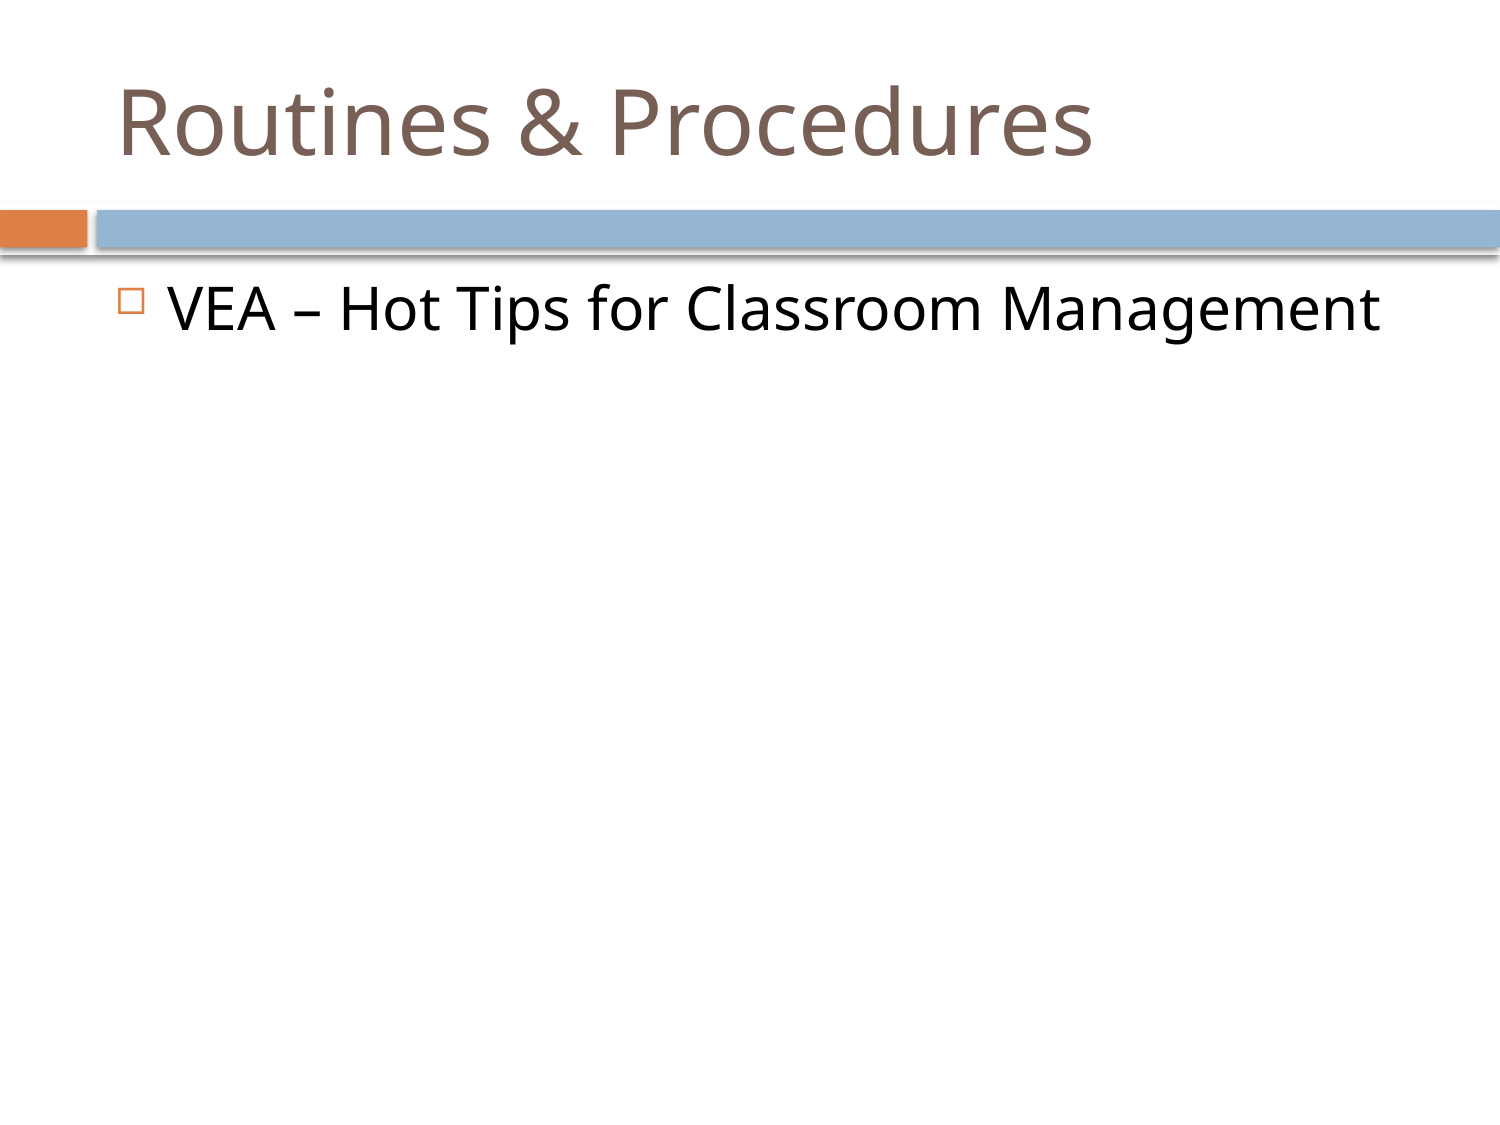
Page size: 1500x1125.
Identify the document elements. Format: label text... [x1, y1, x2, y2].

title Routines & Procedures [100, 37, 1438, 200]
list VEA – Hot Tips for Classroom Management [100, 262, 1438, 1000]
